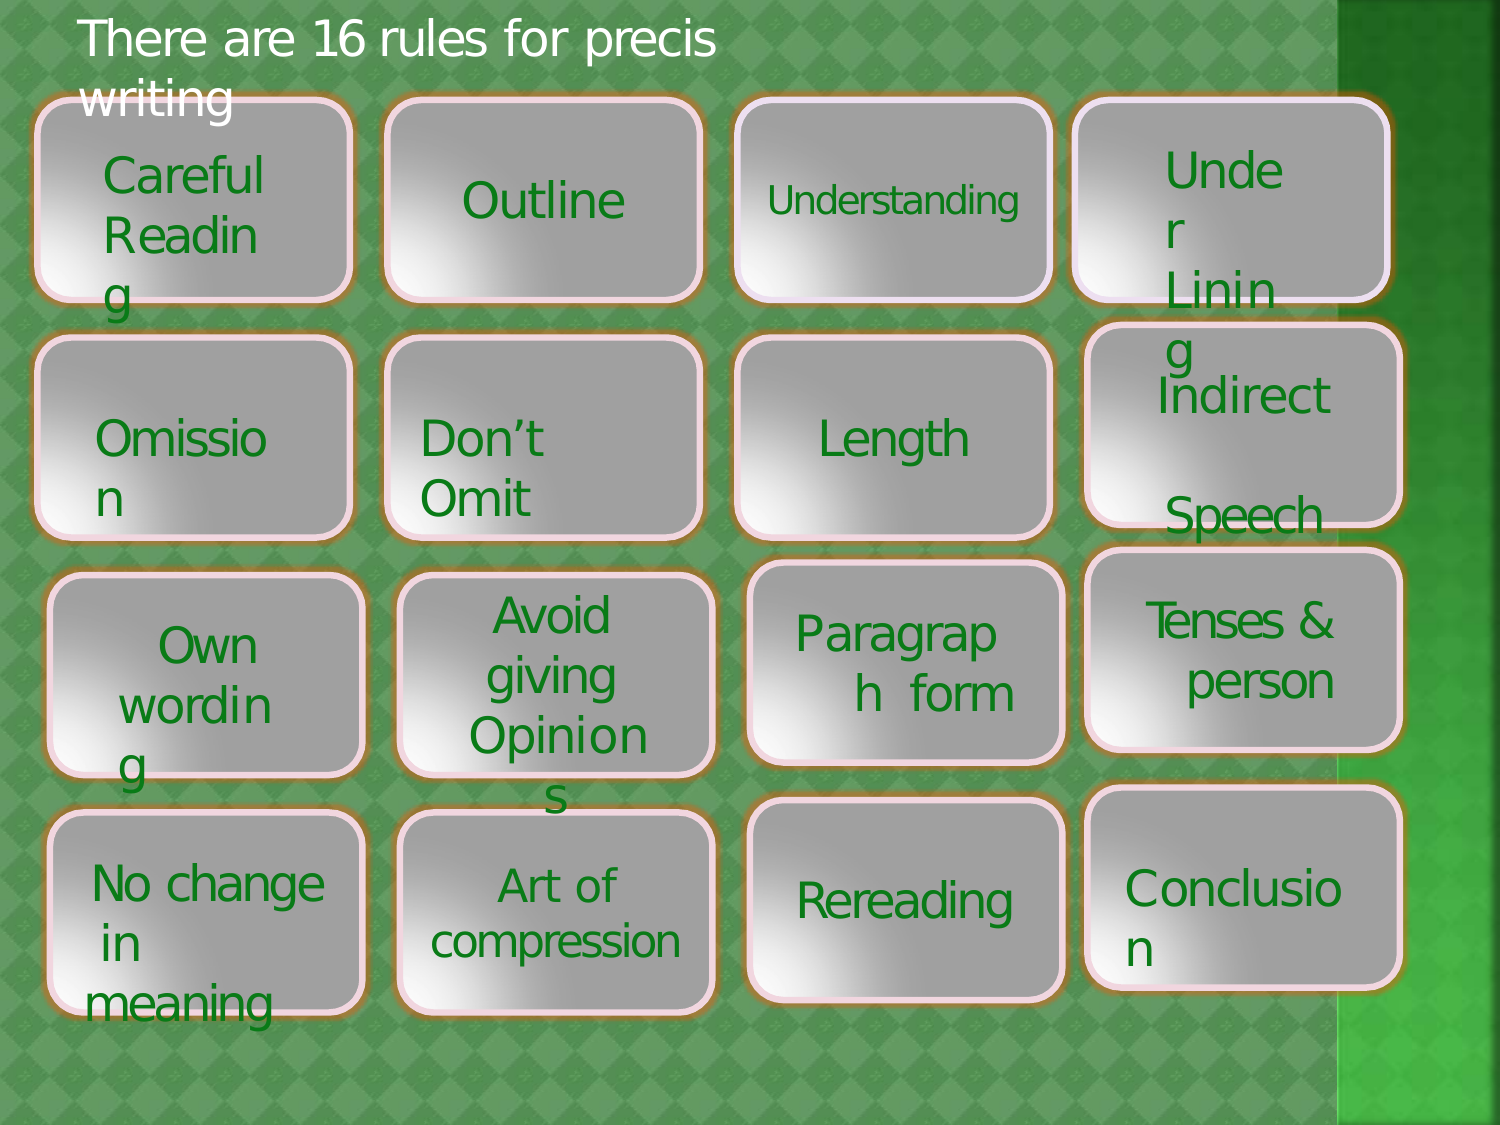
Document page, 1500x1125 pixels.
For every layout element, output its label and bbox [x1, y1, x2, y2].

text_box [1077, 773, 1415, 1002]
text_box [0, 0, 1500, 1125]
text_box [735, 548, 1077, 777]
text_box [385, 798, 727, 1027]
text_box [723, 85, 1059, 315]
text_box [373, 85, 715, 315]
text_box [23, 323, 365, 552]
text_box [373, 323, 715, 552]
text_box [385, 560, 727, 790]
text_box [35, 560, 377, 790]
text_box [1073, 546, 1415, 765]
text_box [1073, 310, 1415, 540]
text_box [723, 323, 1065, 552]
text_box [1060, 85, 1402, 315]
text_box [735, 785, 1077, 1015]
